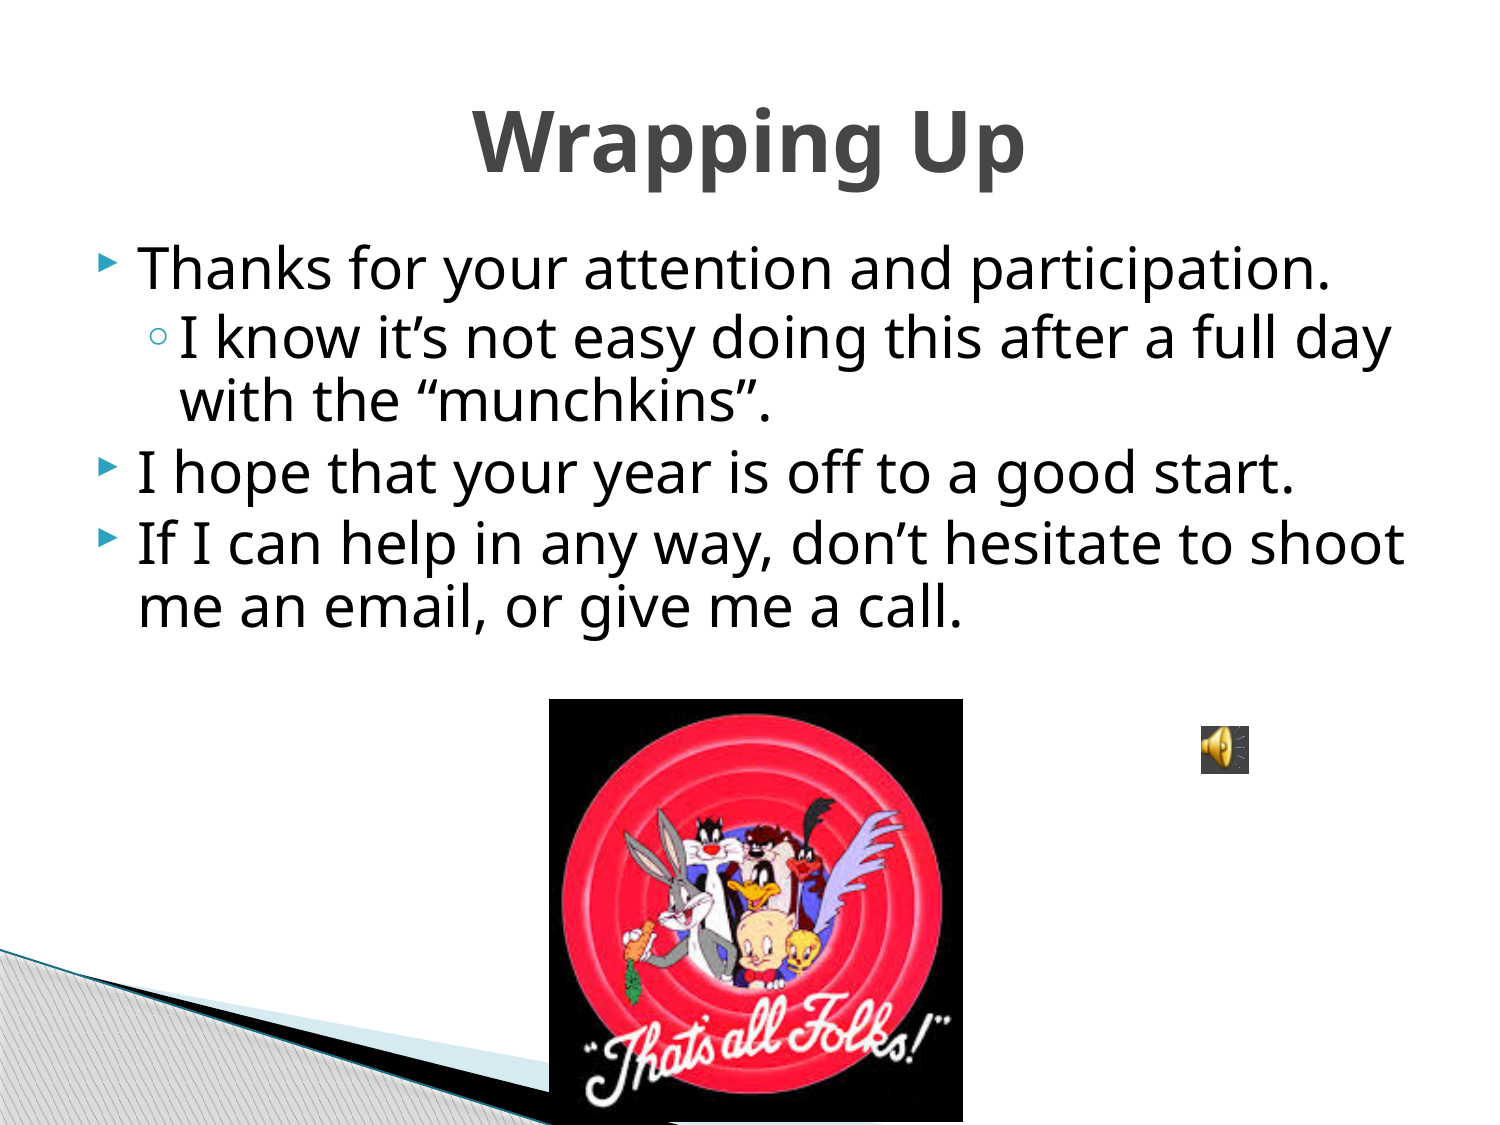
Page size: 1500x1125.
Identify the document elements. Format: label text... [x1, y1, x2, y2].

picture [1199, 724, 1251, 776]
picture [549, 699, 963, 1122]
title Wrapping Up [75, 45, 1425, 231]
list Thanks for your attention and participation. I know it’s not easy doing this after a full day with the “munchkins”. I hope that your year is off to a good start. If I can help in any way, don’t hesitate to shoot me an email, or give me a call. [62, 231, 1438, 785]
